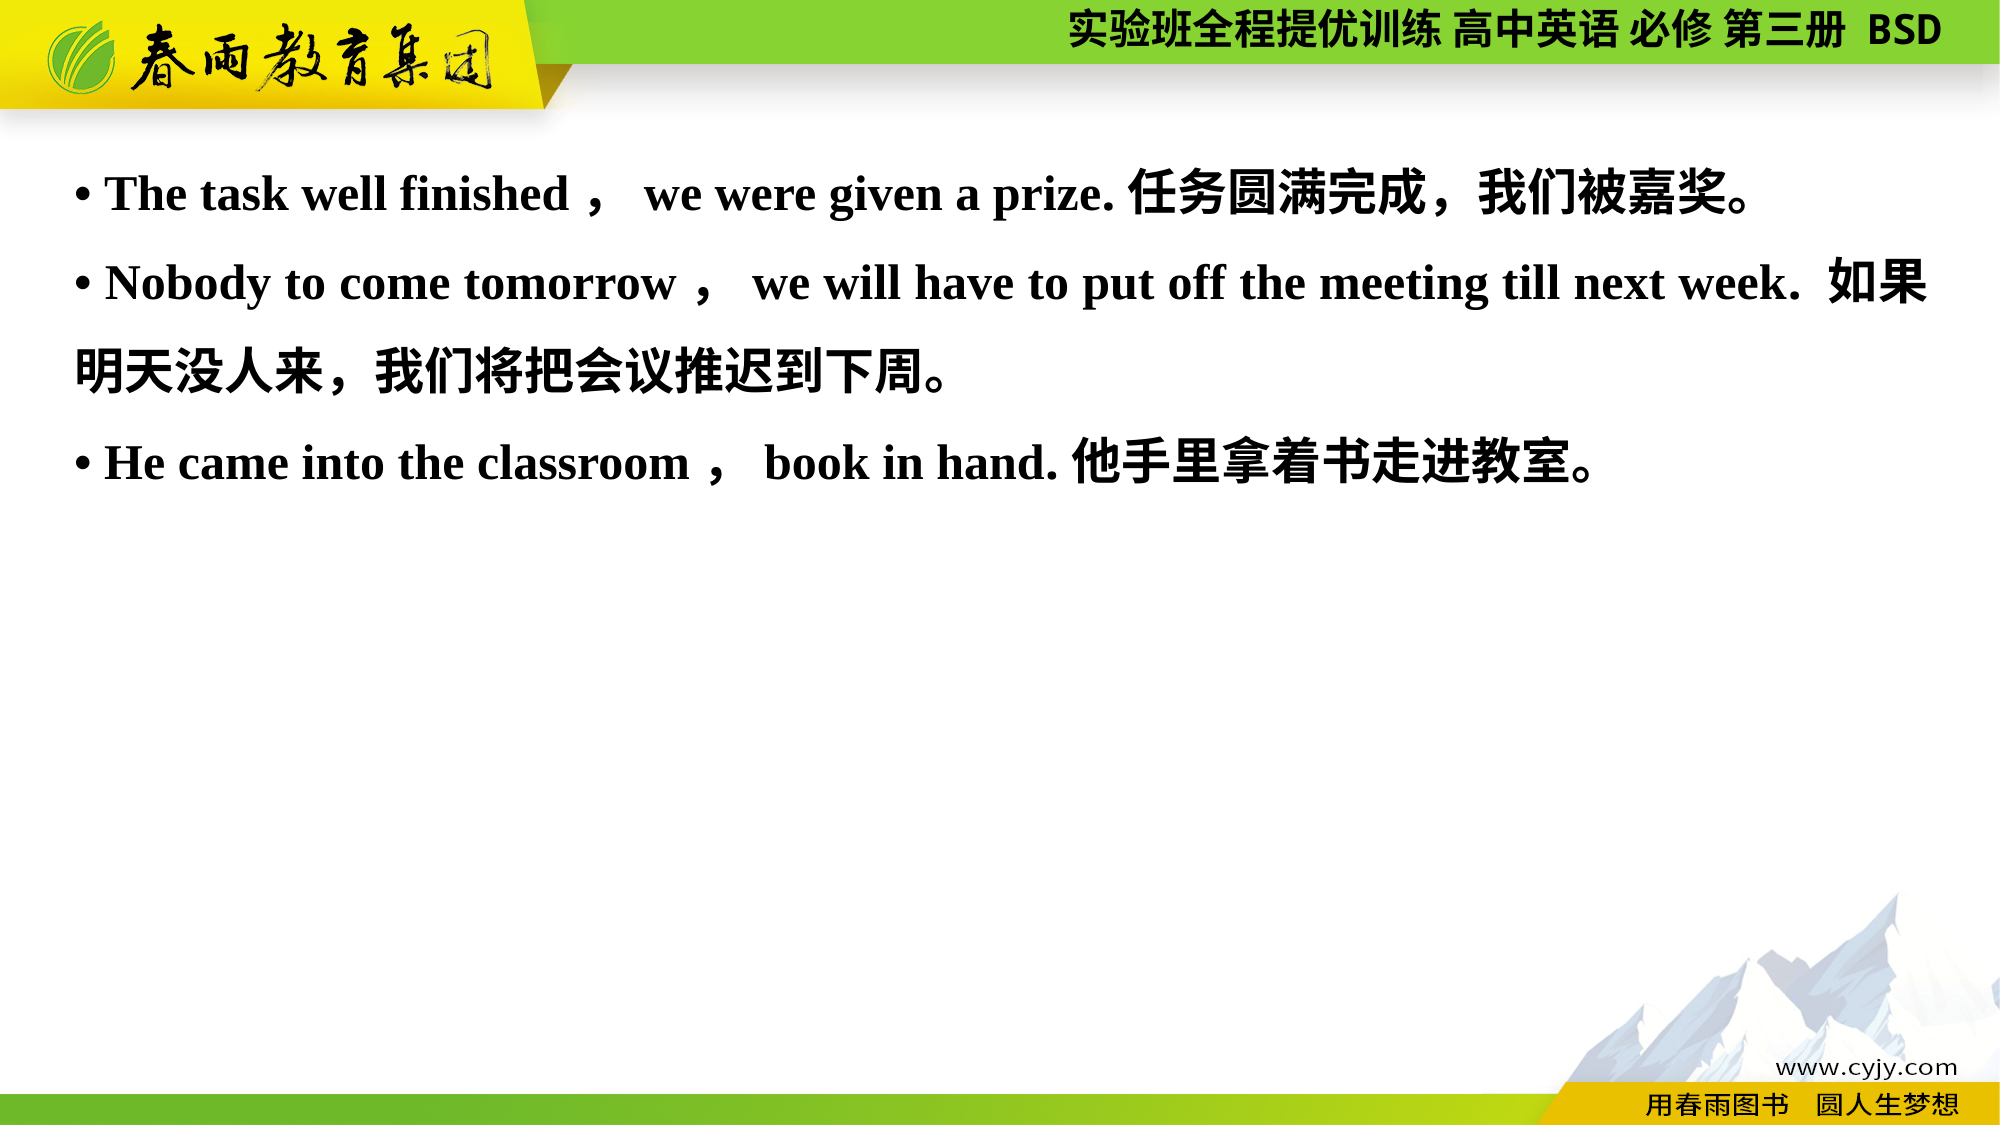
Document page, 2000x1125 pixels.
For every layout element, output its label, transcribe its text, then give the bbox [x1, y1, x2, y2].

picture [0, 0, 2000, 1125]
list • The task well finished，we were given a prize.任务圆满完成，我们被嘉奖。 • Nobody to come tomorrow，we will have to put off the meeting till next week. 如果明天没人来，我们将把会议推迟到下周。 • He came into the classroom，book in hand.他手里拿着书走进教室。 [59, 122, 1944, 490]
